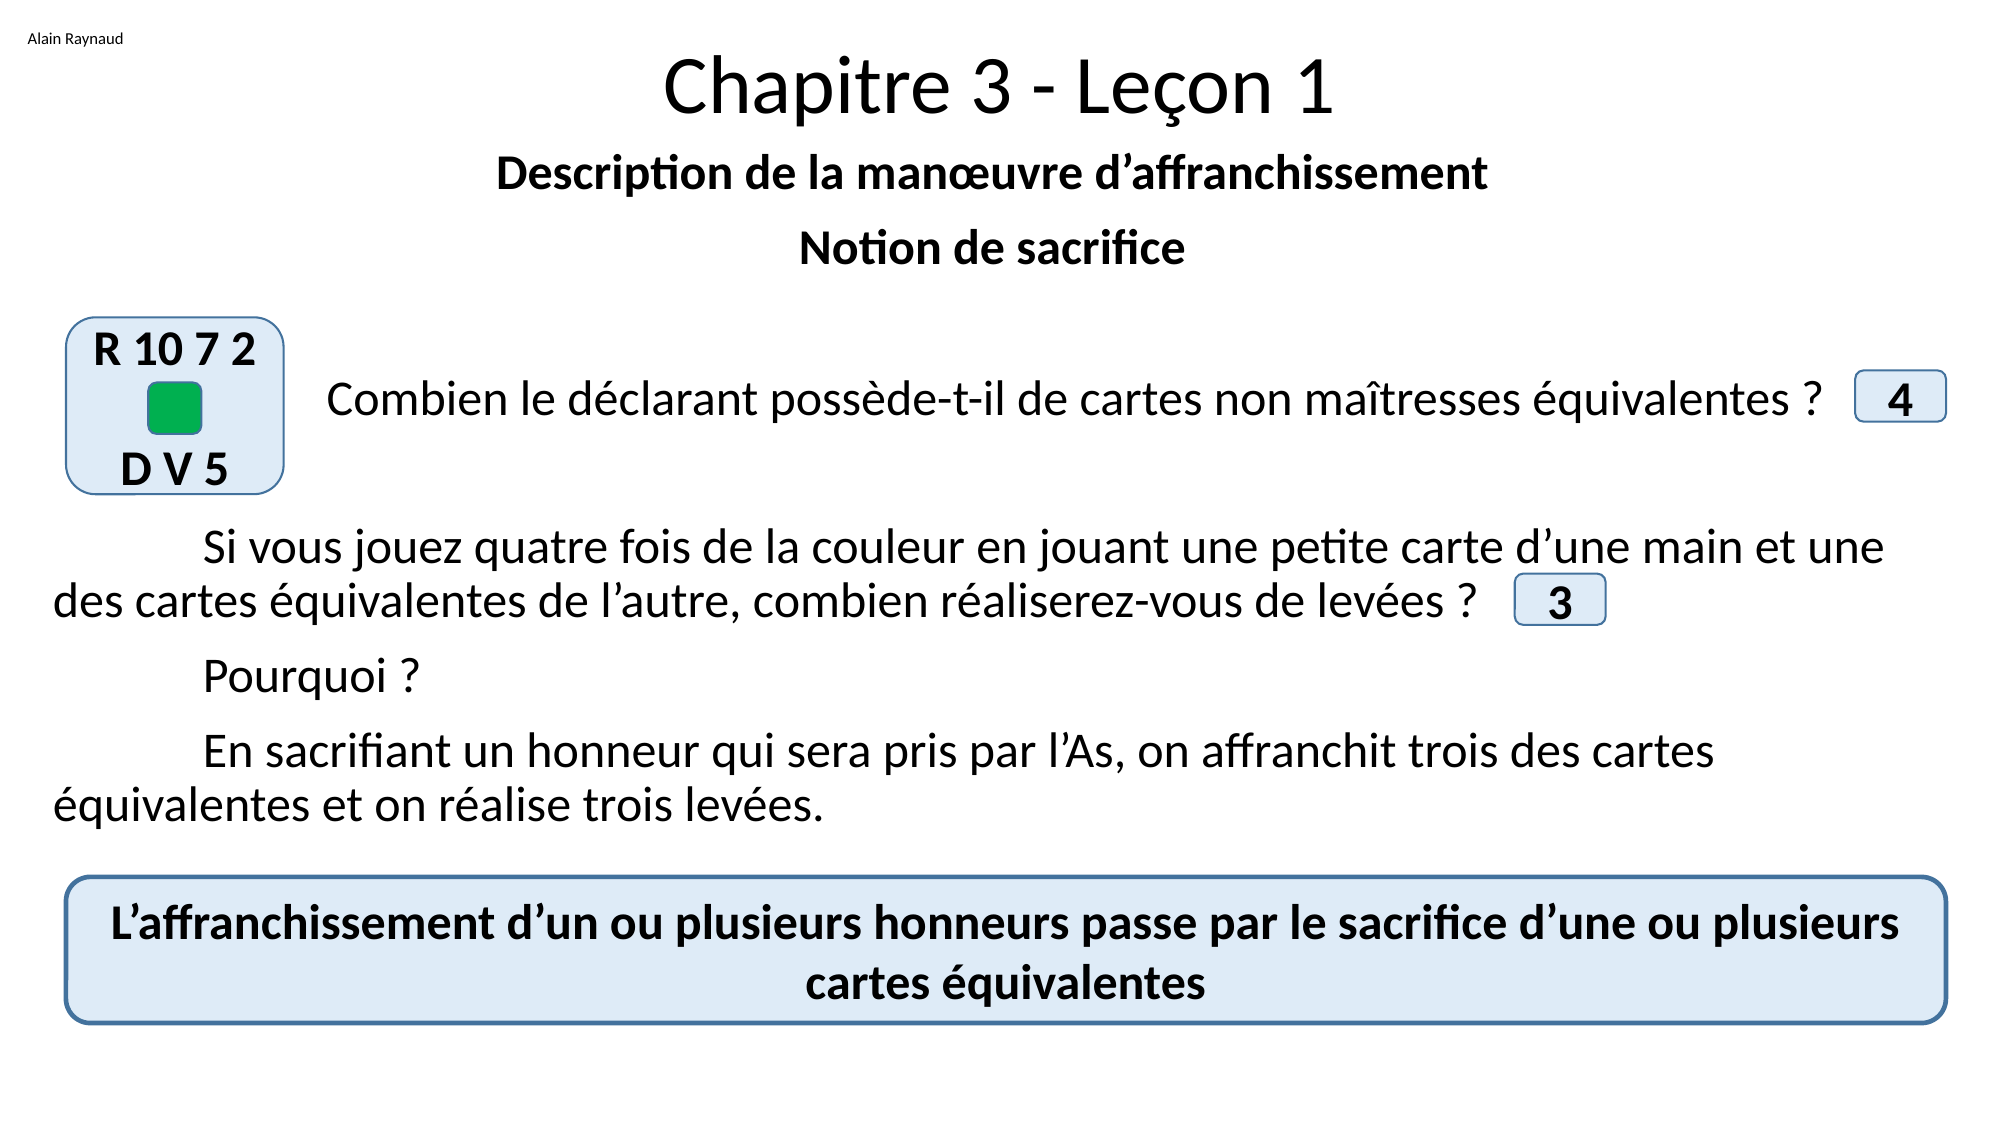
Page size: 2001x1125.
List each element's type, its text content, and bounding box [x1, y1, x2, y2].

subtitle Description de la manœuvre d’affranchissement Notion de sacrifice Si vous jouez quatre fois de la couleur en jouant une petite carte d’une main et une des cartes équivalentes de l’autre, combien réaliserez-vous de levées ? Pourquoi ? En sacrifiant un honneur qui sera pris par l’As, on affranchit trois des cartes équivalentes et on réalise trois levées. [37, 139, 1948, 1088]
text_box L’affranchissement d’un ou plusieurs honneurs passe par le sacrifice d’une ou plusieurs cartes équivalentes [64, 875, 1947, 1025]
text_box 3 [1513, 572, 1607, 626]
text_box Combien le déclarant possède-t-il de cartes non maîtresses équivalentes ? [311, 358, 1856, 433]
text_box Chapitre 3 - Leçon 1 [249, 38, 1750, 140]
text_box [65, 317, 284, 495]
text_box Alain Raynaud [12, 20, 147, 56]
text_box 4 [1854, 369, 1948, 423]
